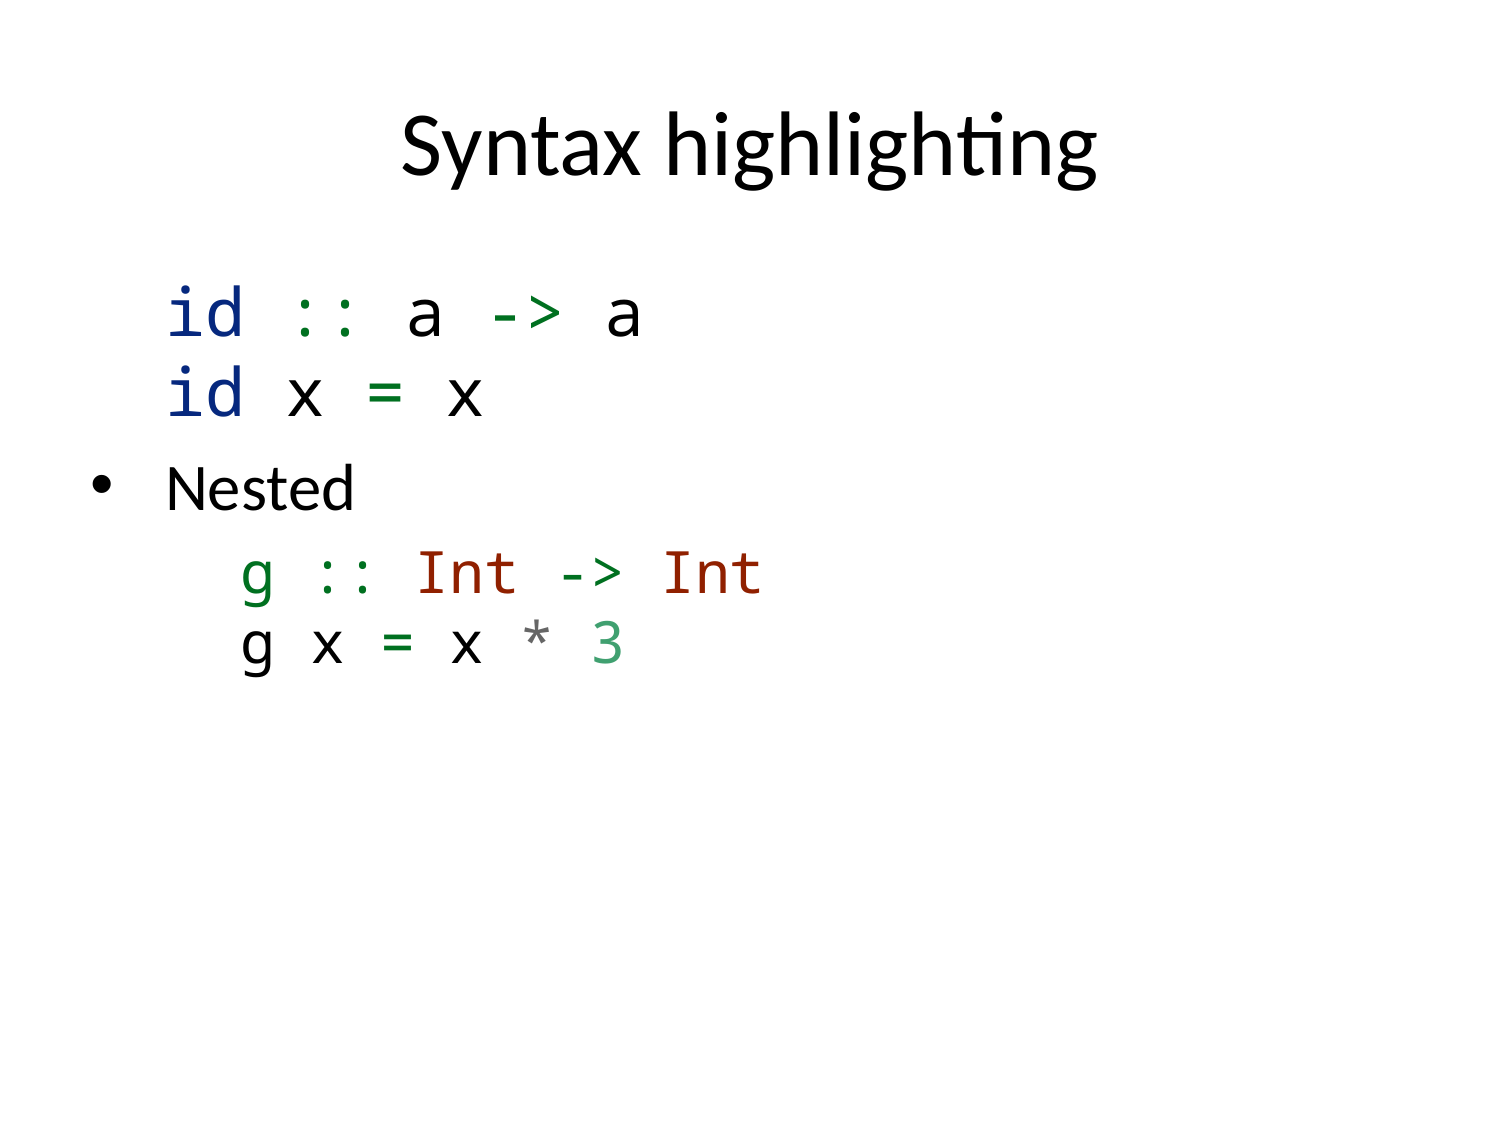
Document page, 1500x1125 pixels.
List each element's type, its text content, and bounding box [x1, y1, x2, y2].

list id :: a -> a id x = x Nested g :: Int -> Int g x = x * 3 [75, 262, 1425, 1005]
title Syntax highlighting [75, 45, 1425, 233]
